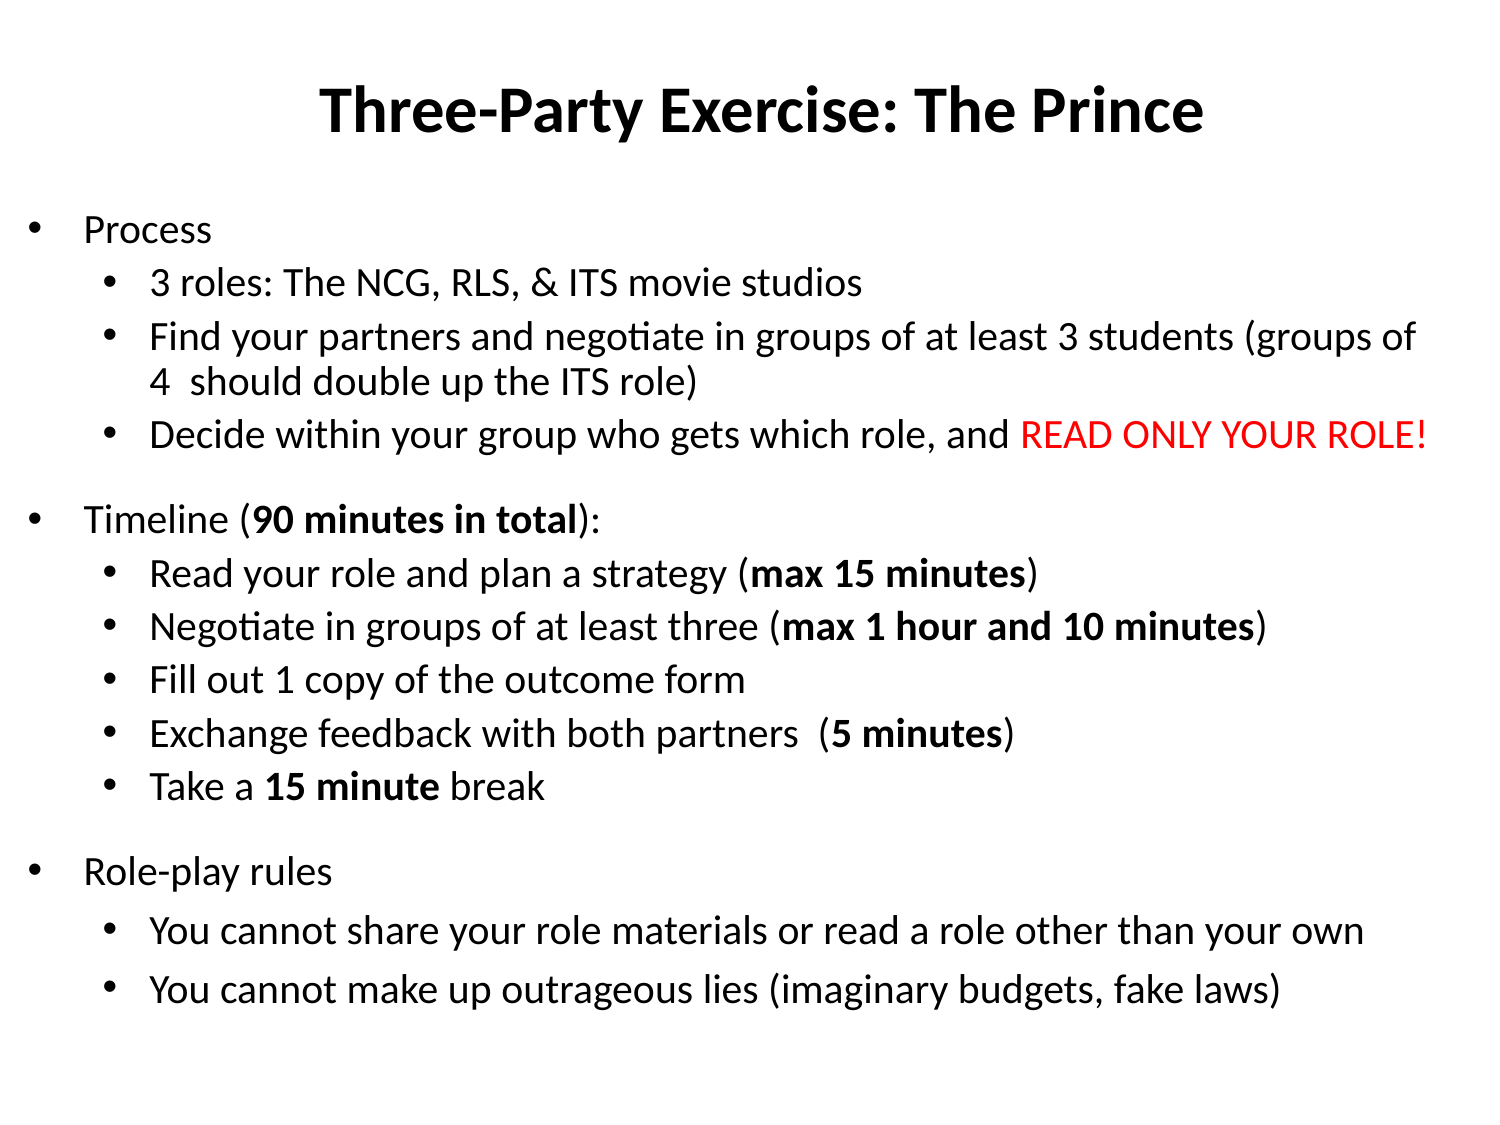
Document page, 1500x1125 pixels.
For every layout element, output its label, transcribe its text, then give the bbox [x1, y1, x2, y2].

text_box Three-Party Exercise: The Prince [87, 12, 1438, 200]
list Process 3 roles: The NCG, RLS, & ITS movie studios Find your partners and negotiate in groups of at least 3 students (groups of 4 should double up the ITS role) Decide within your group who gets which role, and READ ONLY YOUR ROLE! Timeline (90 minutes in total): Read your role and plan a strategy (max 15 minutes) Negotiate in groups of at least three (max 1 hour and 10 minutes) Fill out 1 copy of the outcome form Exchange feedback with both partners (5 minutes) Take a 15 minute break Role-play rules You cannot share your role materials or read a role other than your own You cannot make up outrageous lies (imaginary budgets, fake laws) [12, 200, 1463, 988]
